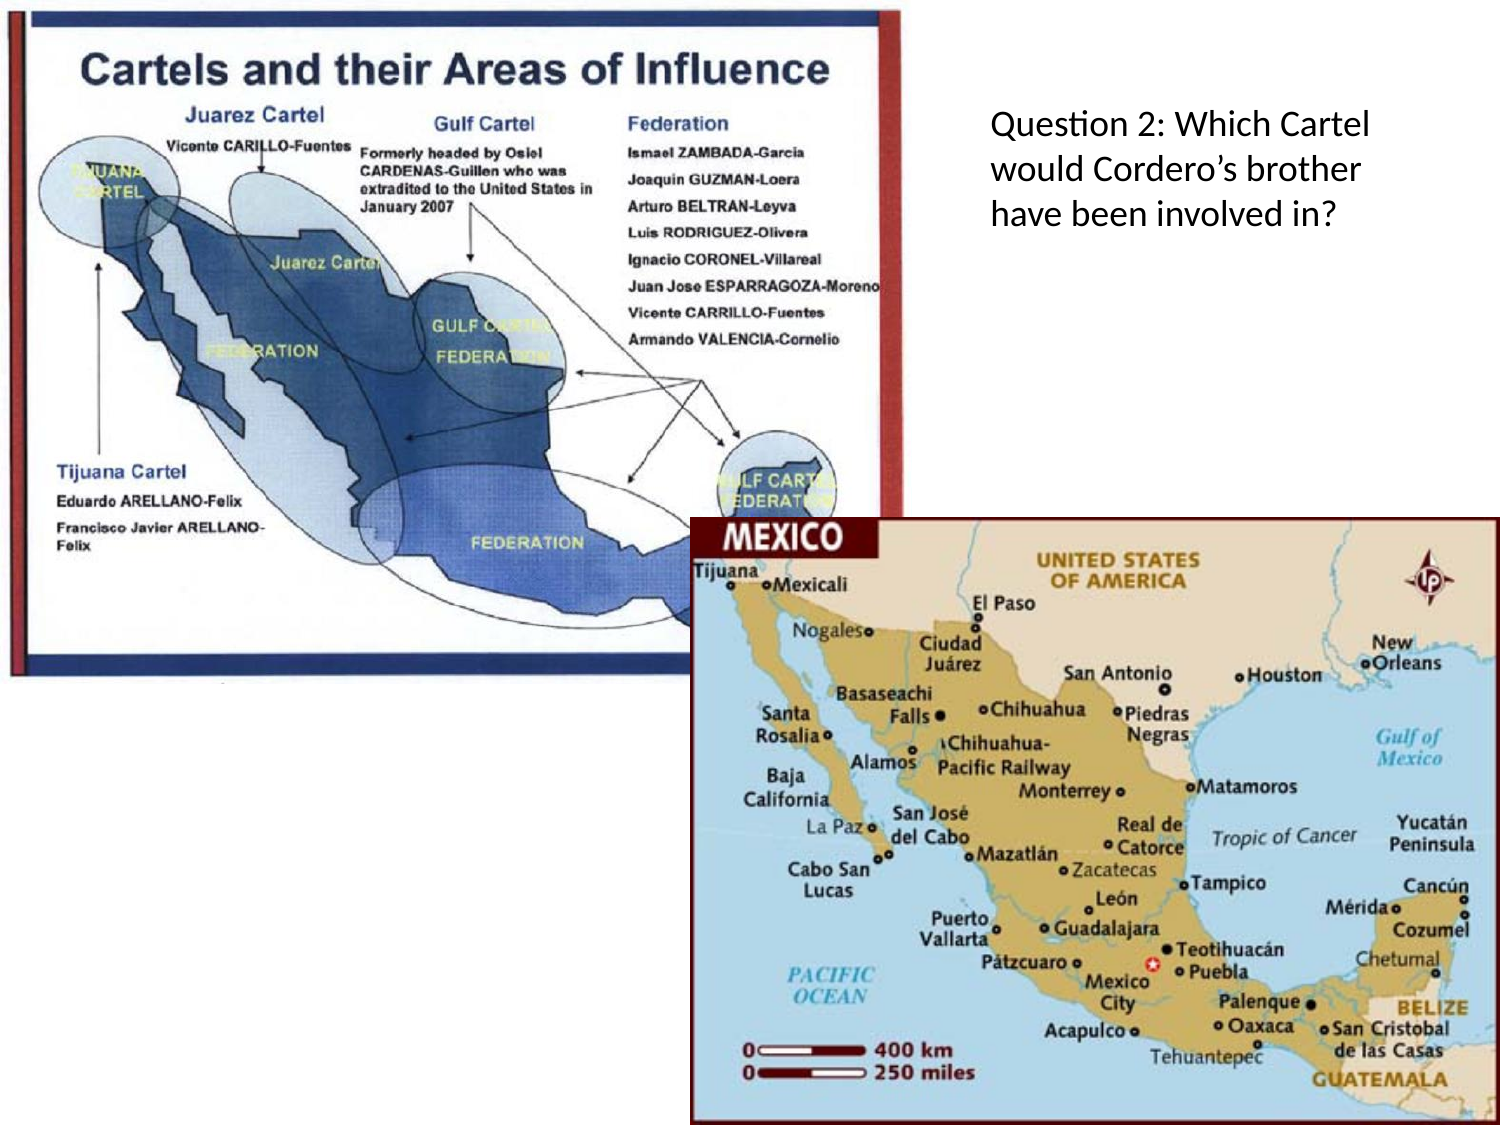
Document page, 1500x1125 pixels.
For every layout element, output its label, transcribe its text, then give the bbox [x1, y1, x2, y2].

text_box Question 2: Which Cartel would Cordero’s brother have been involved in? [975, 91, 1431, 242]
picture [0, 0, 1500, 1125]
